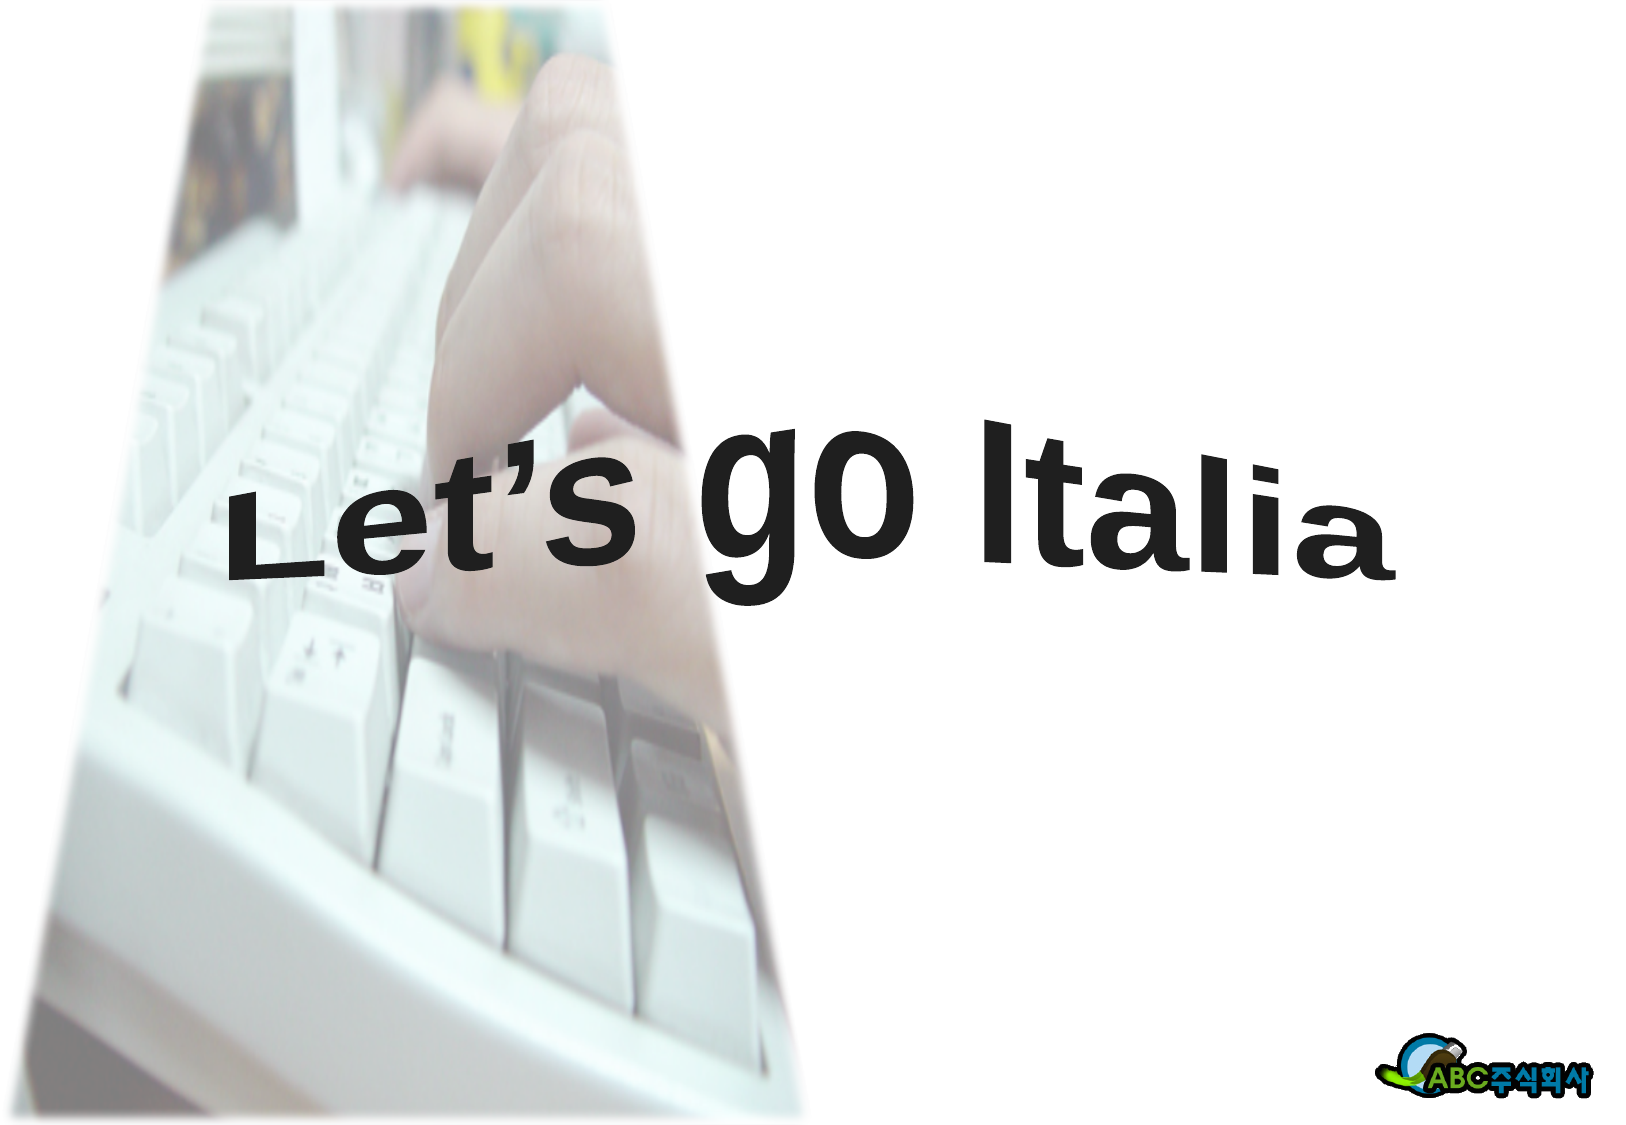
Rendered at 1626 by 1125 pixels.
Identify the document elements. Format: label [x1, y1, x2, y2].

text_box [21, 15, 793, 1109]
picture [1365, 1026, 1600, 1103]
